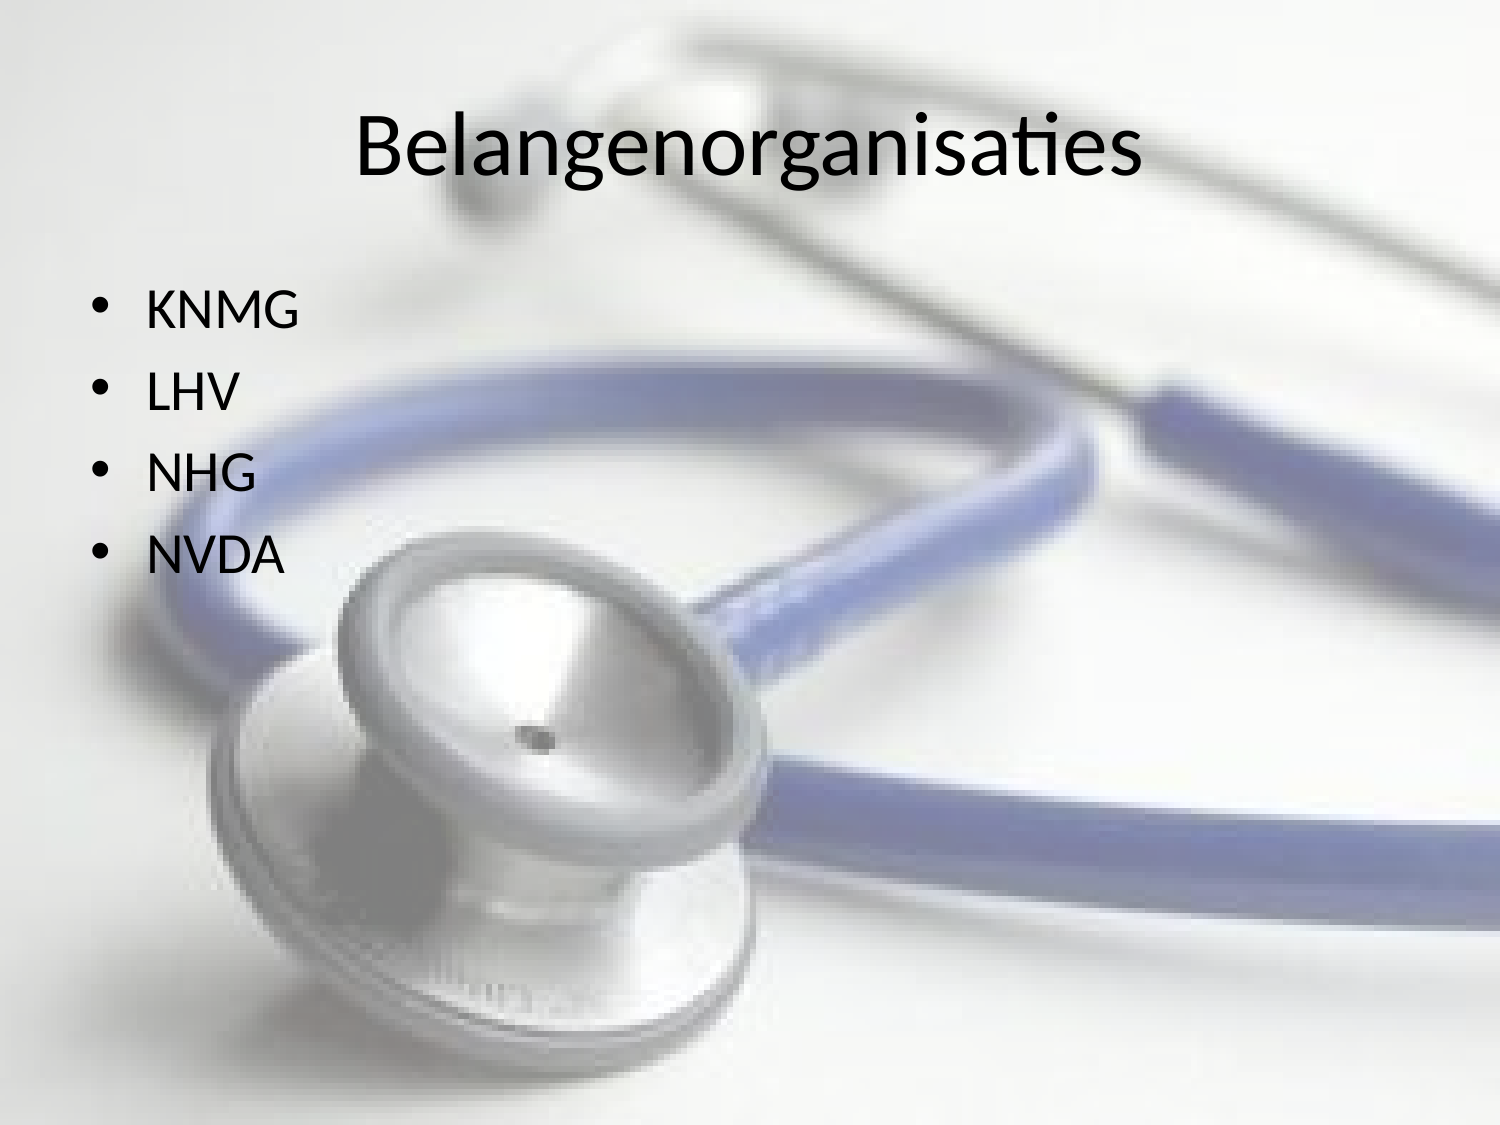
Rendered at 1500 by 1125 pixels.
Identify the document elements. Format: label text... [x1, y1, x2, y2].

list KNMG LHV NHG NVDA [75, 262, 738, 1005]
title Belangenorganisaties [75, 45, 1425, 233]
